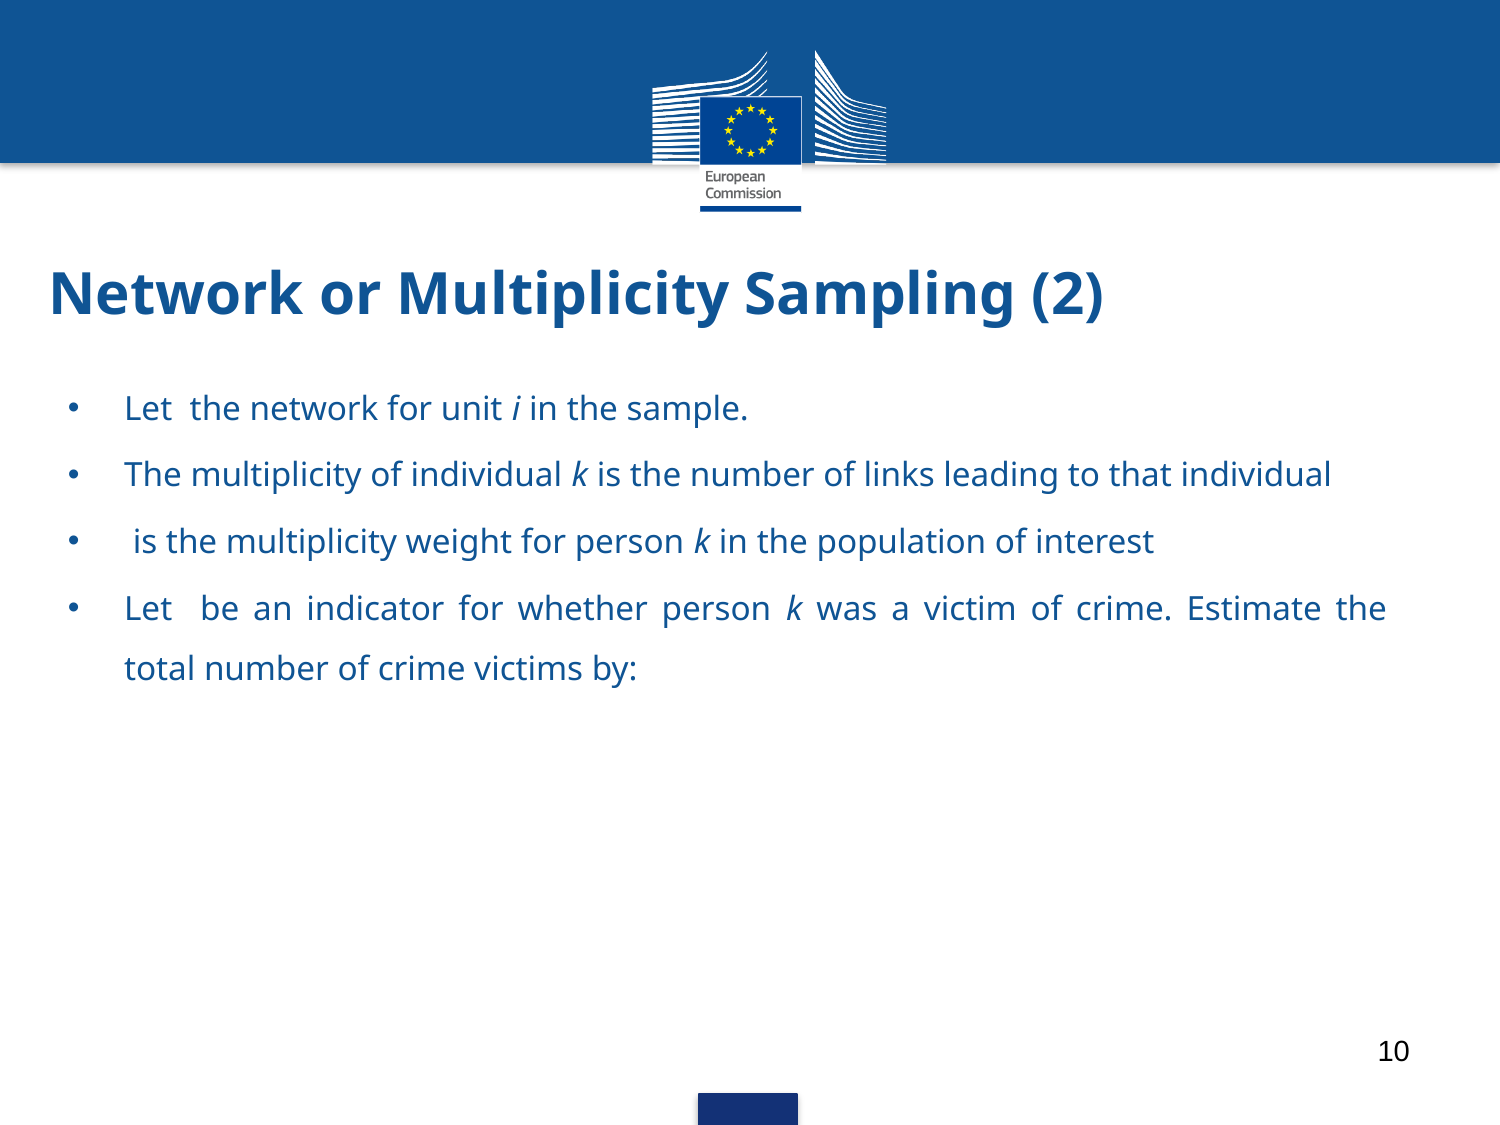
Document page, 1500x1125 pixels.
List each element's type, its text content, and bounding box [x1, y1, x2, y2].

slide_number 10 [1074, 1024, 1426, 1103]
title Network or Multiplicity Sampling (2) [33, 213, 1384, 368]
